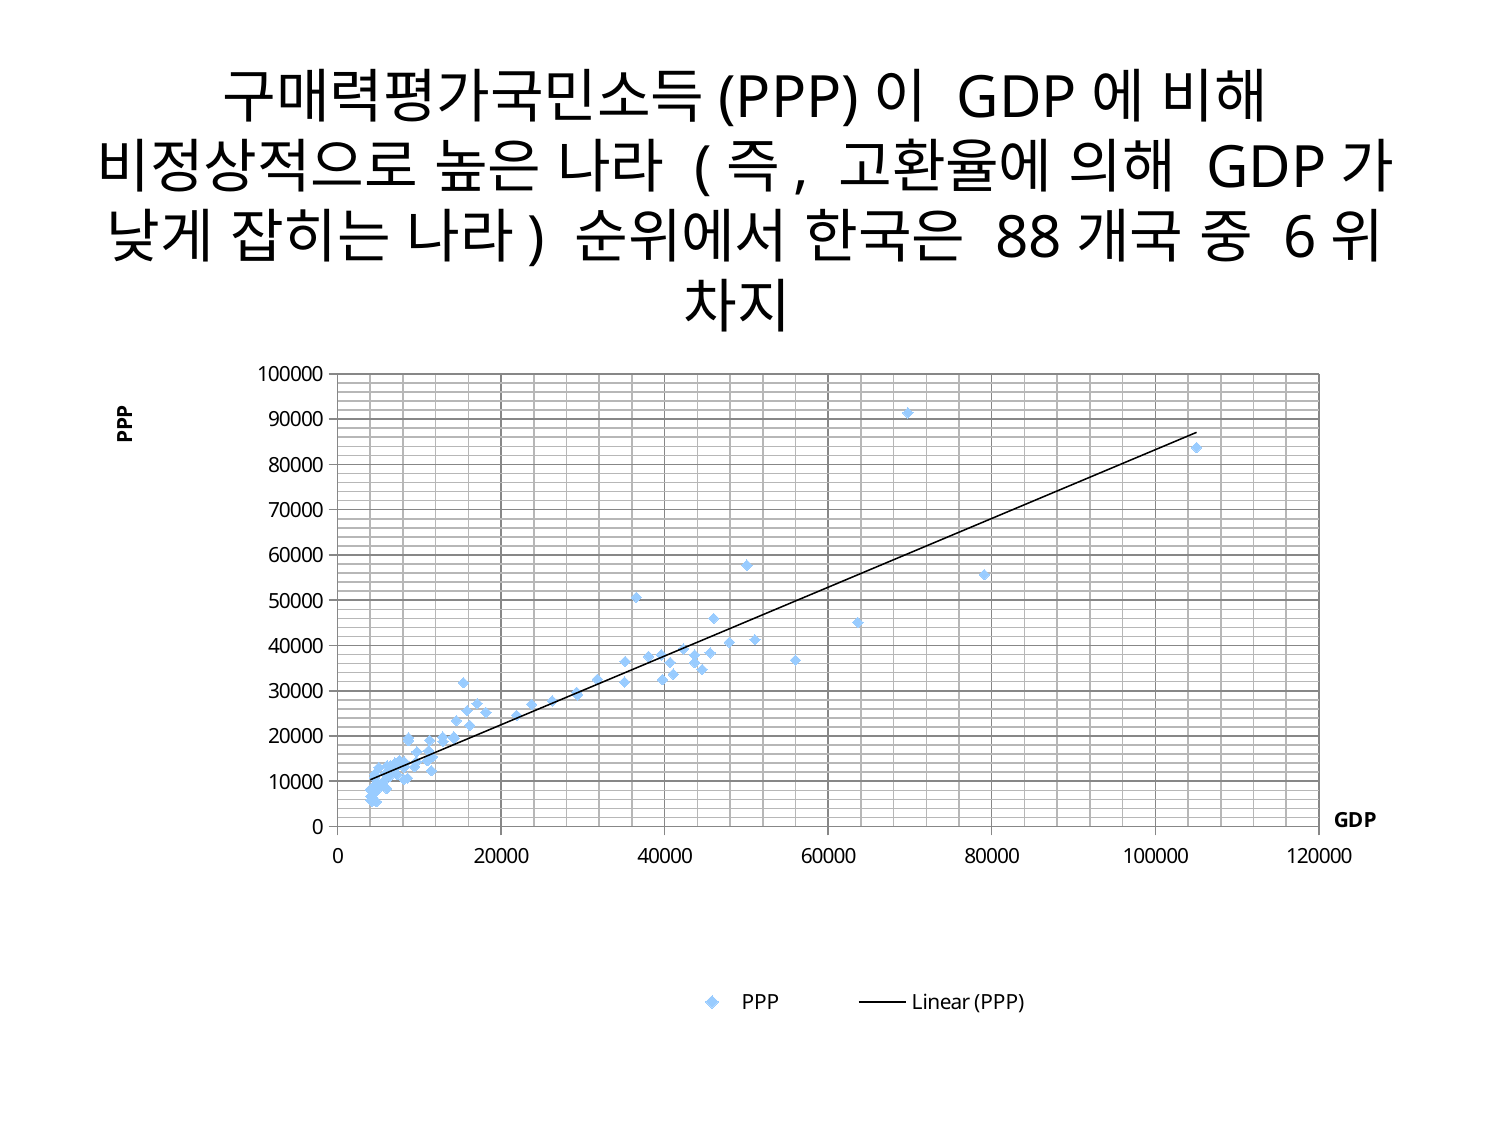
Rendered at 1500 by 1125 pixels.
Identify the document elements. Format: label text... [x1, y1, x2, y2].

chart [70, 339, 1421, 1083]
title 구매력평가국민소득(PPP)이 GDP에 비해 비정상적으로 높은 나라 (즉, 고환율에 의해 GDP가 낮게 잡히는 나라) 순위에서 한국은 88개국 중 6위 차지 [70, 105, 1421, 293]
